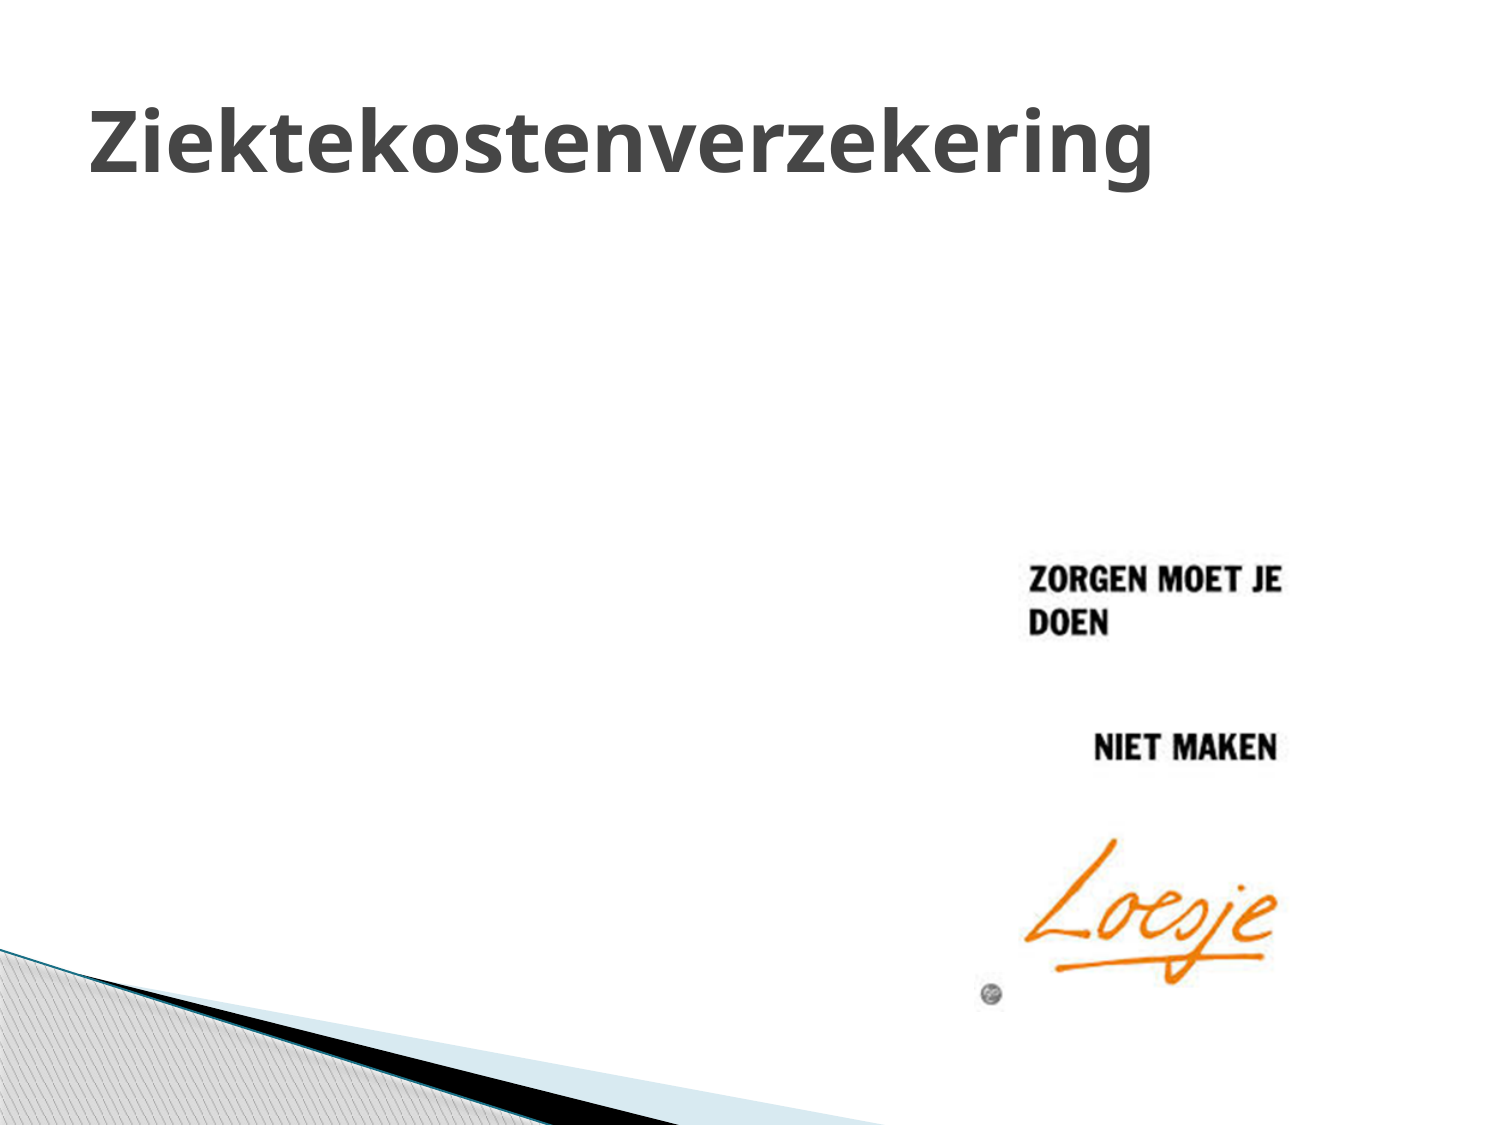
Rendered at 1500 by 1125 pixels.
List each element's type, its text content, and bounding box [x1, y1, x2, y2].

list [973, 491, 1316, 1012]
title Ziektekostenverzekering [75, 45, 1425, 233]
